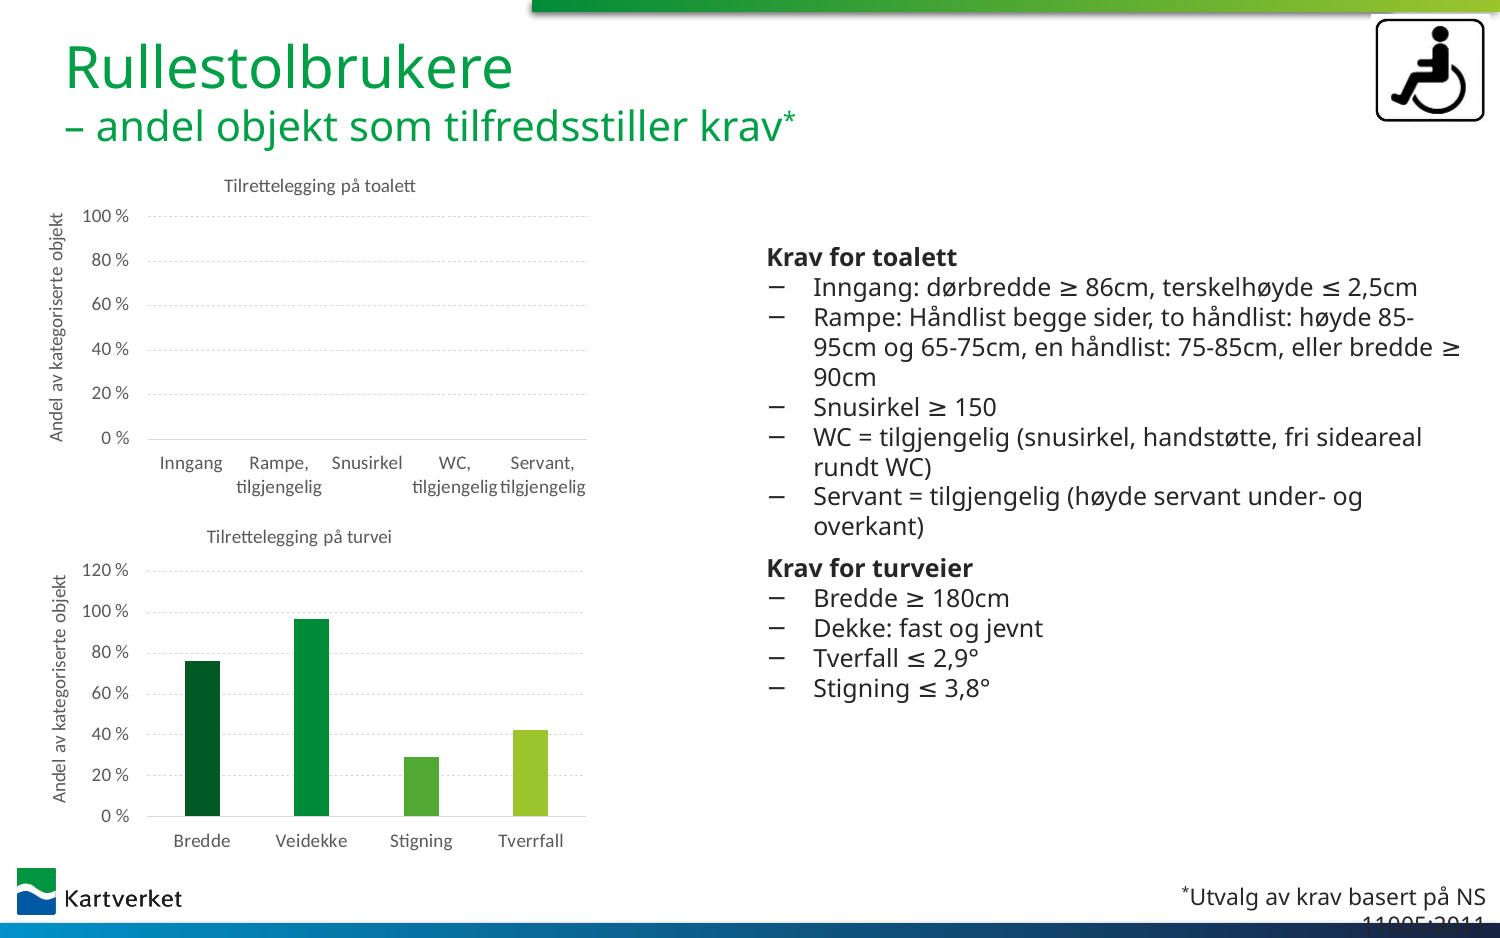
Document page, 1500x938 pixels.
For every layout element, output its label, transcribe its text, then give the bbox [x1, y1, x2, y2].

text_box Krav for toalett Inngang: dørbredde ≥ 86cm, terskelhøyde ≤ 2,5cm Rampe: Håndlist begge sider, to håndlist: høyde 85-95cm og 65-75cm, en håndlist: 75-85cm, eller bredde ≥ 90cm Snusirkel ≥ 150 WC = tilgjengelig (snusirkel, handstøtte, fri sideareal rundt WC) Servant = tilgjengelig (høyde servant under- og overkant) [751, 234, 1483, 545]
picture [41, 520, 597, 859]
text_box *Utvalg av krav basert på NS 11005:2011 [1068, 873, 1500, 938]
picture [41, 166, 598, 505]
picture [1371, 13, 1491, 127]
text_box Rullestolbrukere – andel objekt som tilfredsstiller krav* [49, 14, 1431, 158]
text_box Krav for turveier Bredde ≥ 180cm Dekke: fast og jevnt Tverfall ≤ 2,9° Stigning ≤ 3,8° [751, 545, 1483, 710]
